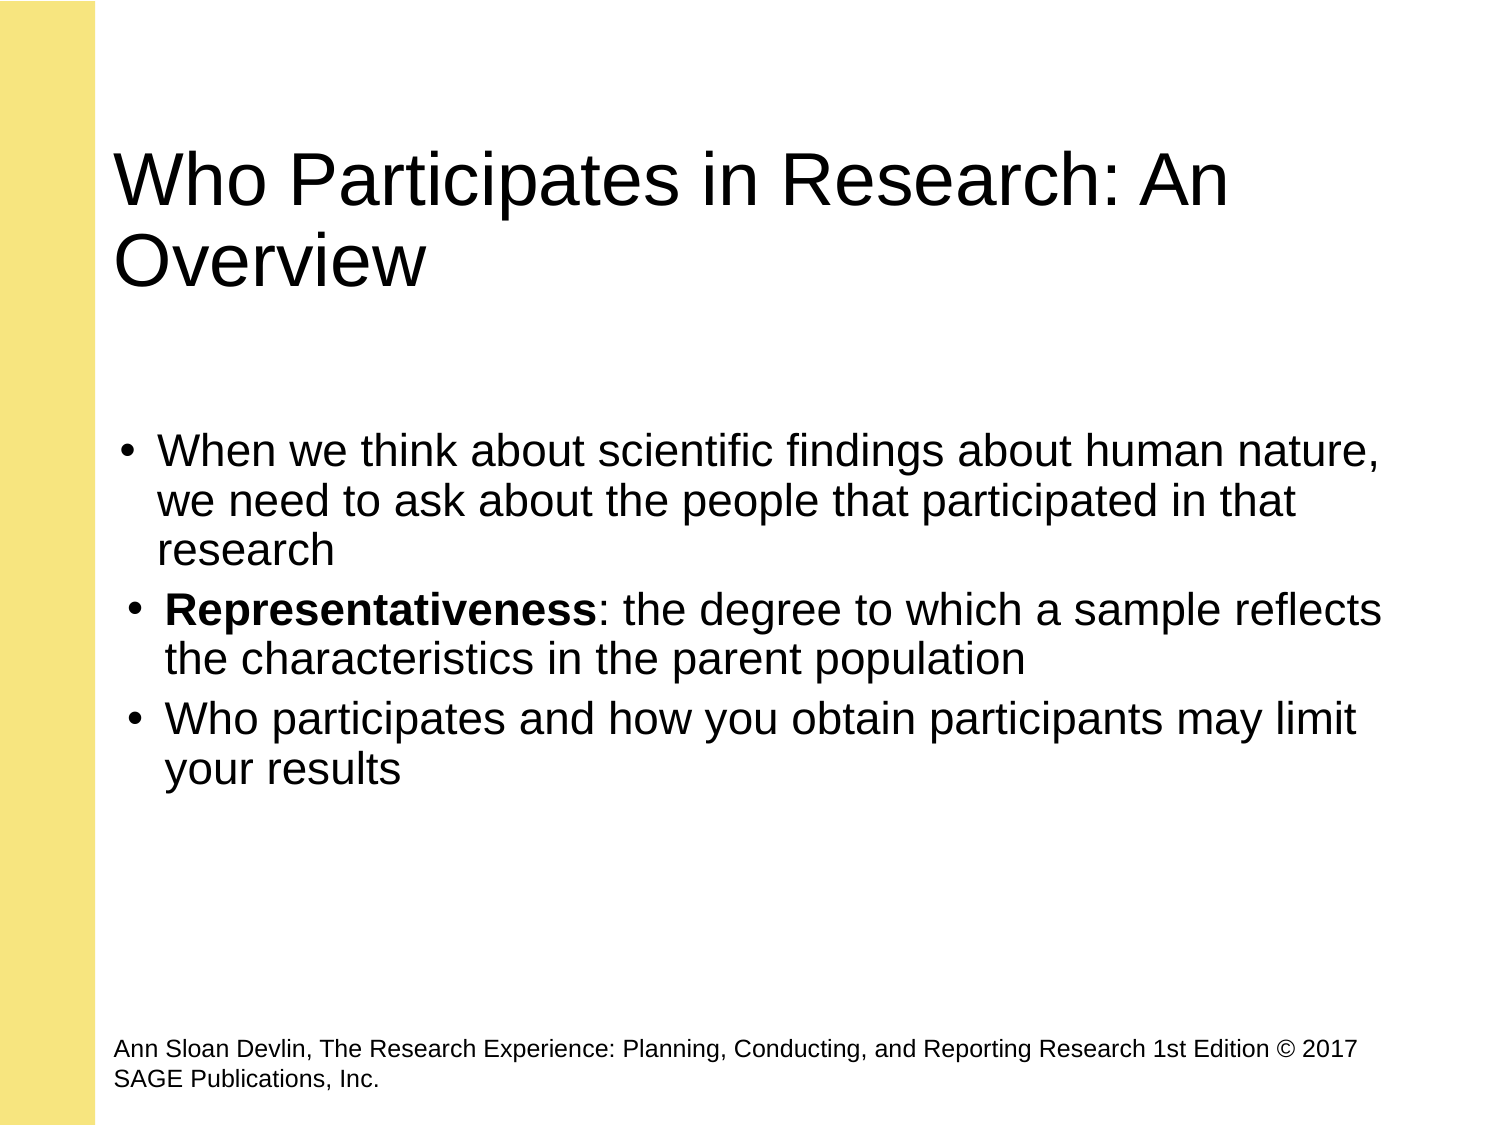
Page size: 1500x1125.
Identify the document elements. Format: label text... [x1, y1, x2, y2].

picture [0, 1, 96, 1125]
title Who Participates in Research: An Overview [98, 119, 1393, 325]
list When we think about scientific findings about human nature, we need to ask about the people that participated in that research Representativeness: the degree to which a sample reflects the characteristics in the parent population Who participates and how you obtain participants may limit your results [104, 419, 1399, 833]
